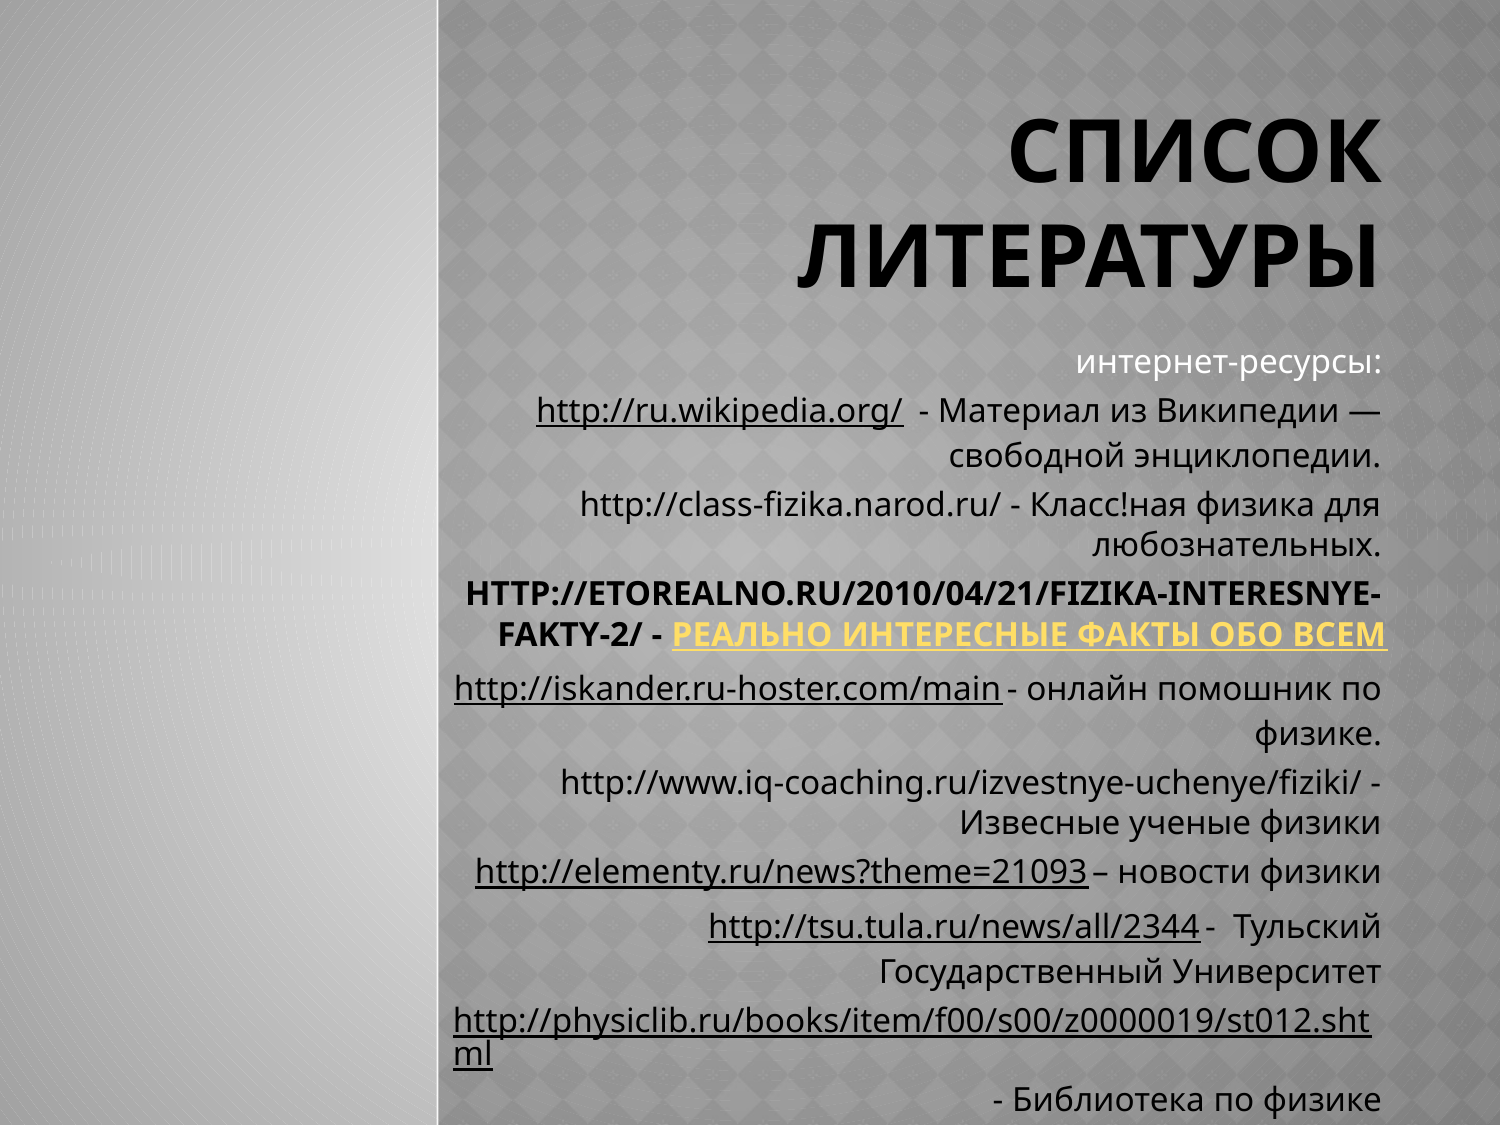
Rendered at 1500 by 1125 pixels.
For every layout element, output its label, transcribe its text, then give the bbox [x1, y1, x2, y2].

title Список литературы [552, 87, 1390, 305]
subtitle интернет-ресурсы: http://ru.wikipedia.org/ - Материал из Википедии — свободной энциклопедии. http://class-fizika.narod.ru/ - Класс!ная физика для любознательных. http://etorealno.ru/2010/04/21/fizika-interesnye-fakty-2/ - Реально интересные факты обо всем http://iskander.ru-hoster.com/main - онлайн помошник по физике. http://www.iq-coaching.ru/izvestnye-uchenye/fiziki/ - Извесные ученые физики http://elementy.ru/news?theme=21093 – новости физики http://tsu.tula.ru/news/all/2344 - Тульский Государственный Университет http://physiclib.ru/books/item/f00/s00/z0000019/st012.shtml - Библиотека по физике [445, 339, 1390, 1125]
